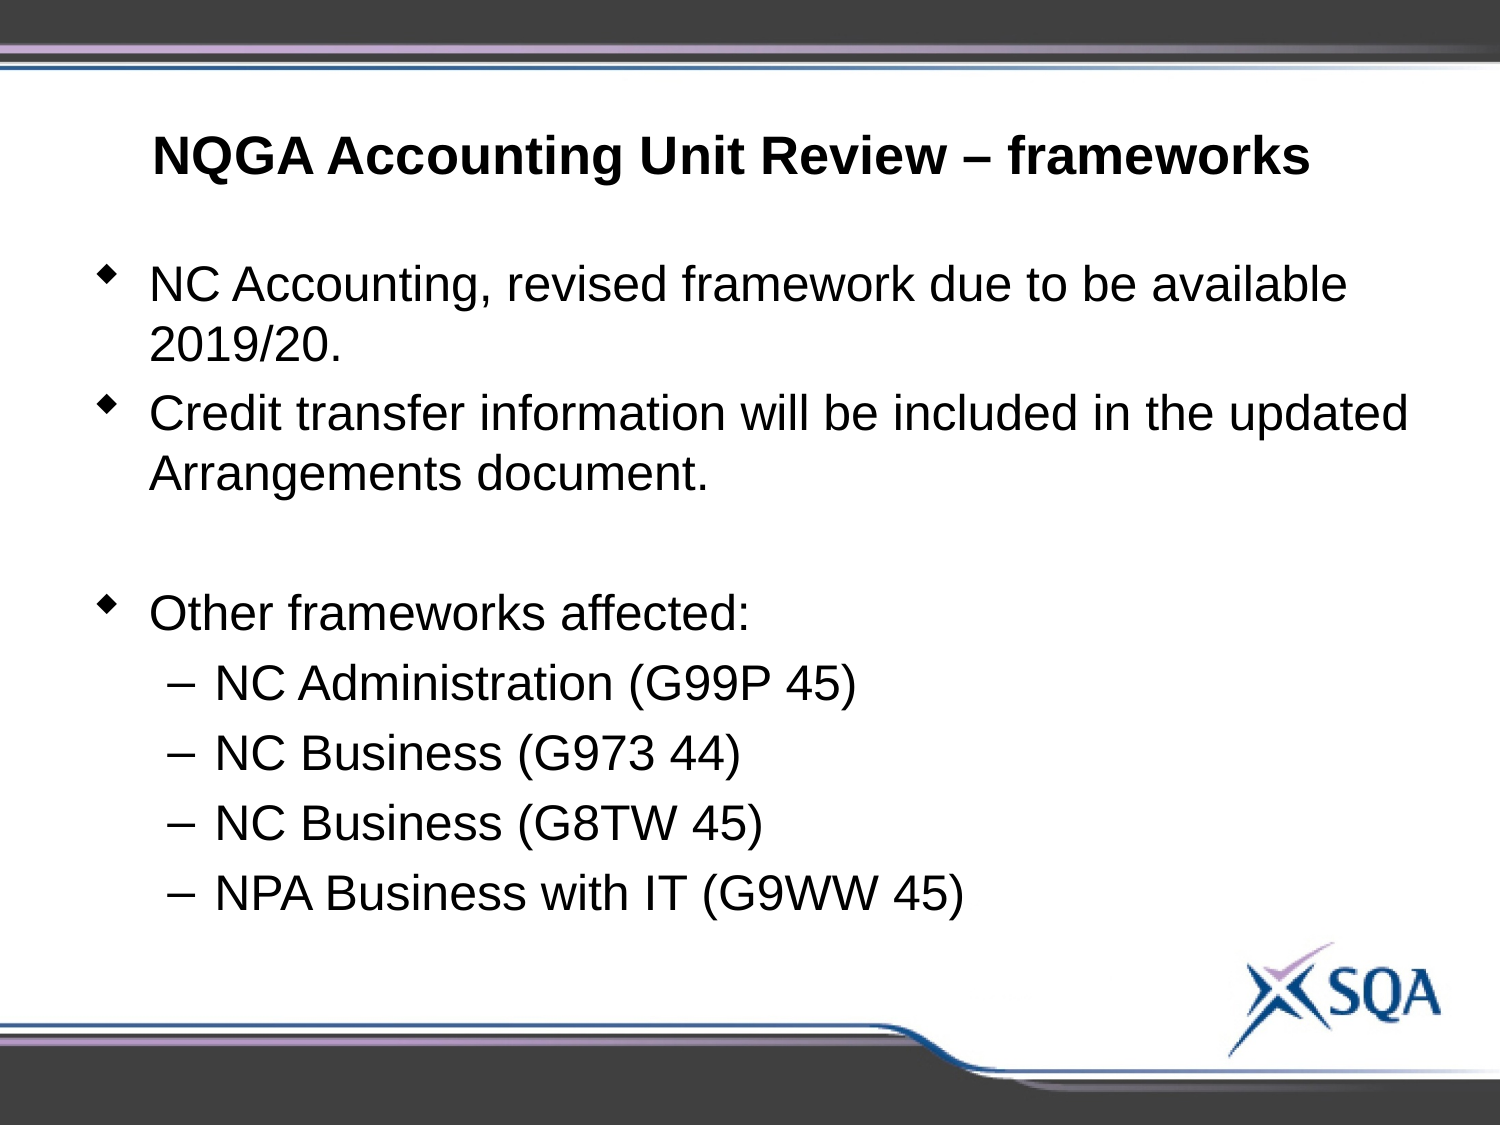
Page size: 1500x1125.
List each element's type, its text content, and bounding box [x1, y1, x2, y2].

text_box NC Accounting, revised framework due to be available 2019/20. Credit transfer information will be included in the updated Arrangements document. Other frameworks affected: NC Administration (G99P 45) NC Business (G973 44) NC Business (G8TW 45) NPA Business with IT (G9WW 45) [77, 243, 1471, 929]
text_box NQGA Accounting Unit Review – frameworks [76, 113, 1390, 208]
picture [0, 0, 1500, 1125]
